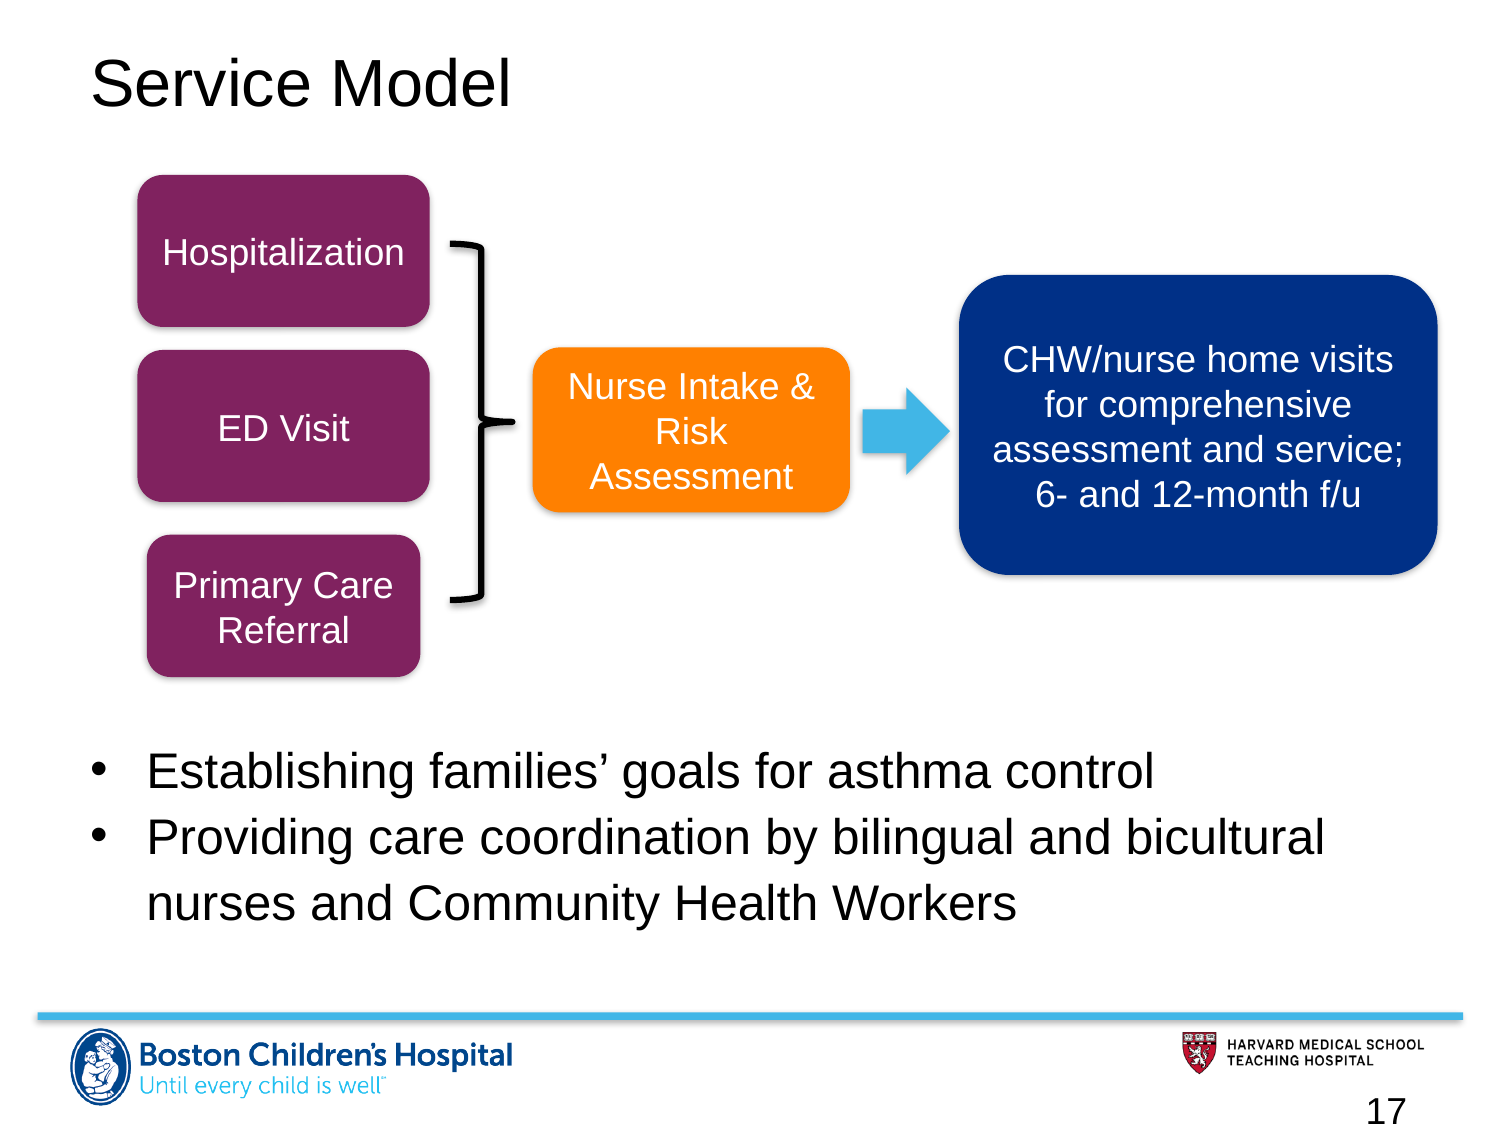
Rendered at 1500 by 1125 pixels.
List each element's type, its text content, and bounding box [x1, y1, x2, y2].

list Establishing families’ goals for asthma control Providing care coordination by bilingual and bicultural nurses and Community Health Workers [75, 725, 1413, 970]
slide_number 17 [1350, 1079, 1425, 1103]
text_box [449, 241, 515, 603]
text_box Nurse Intake & Risk Assessment [531, 346, 851, 514]
title Service Model [75, 0, 1425, 161]
text_box [861, 386, 951, 476]
text_box Hospitalization [136, 174, 431, 328]
text_box CHW/nurse home visits for comprehensive assessment and service; 6- and 12-month f/u [958, 274, 1439, 576]
picture [1181, 1030, 1425, 1075]
text_box ED Visit [136, 349, 431, 503]
picture [60, 1023, 519, 1111]
text_box Primary Care Referral [145, 533, 422, 678]
